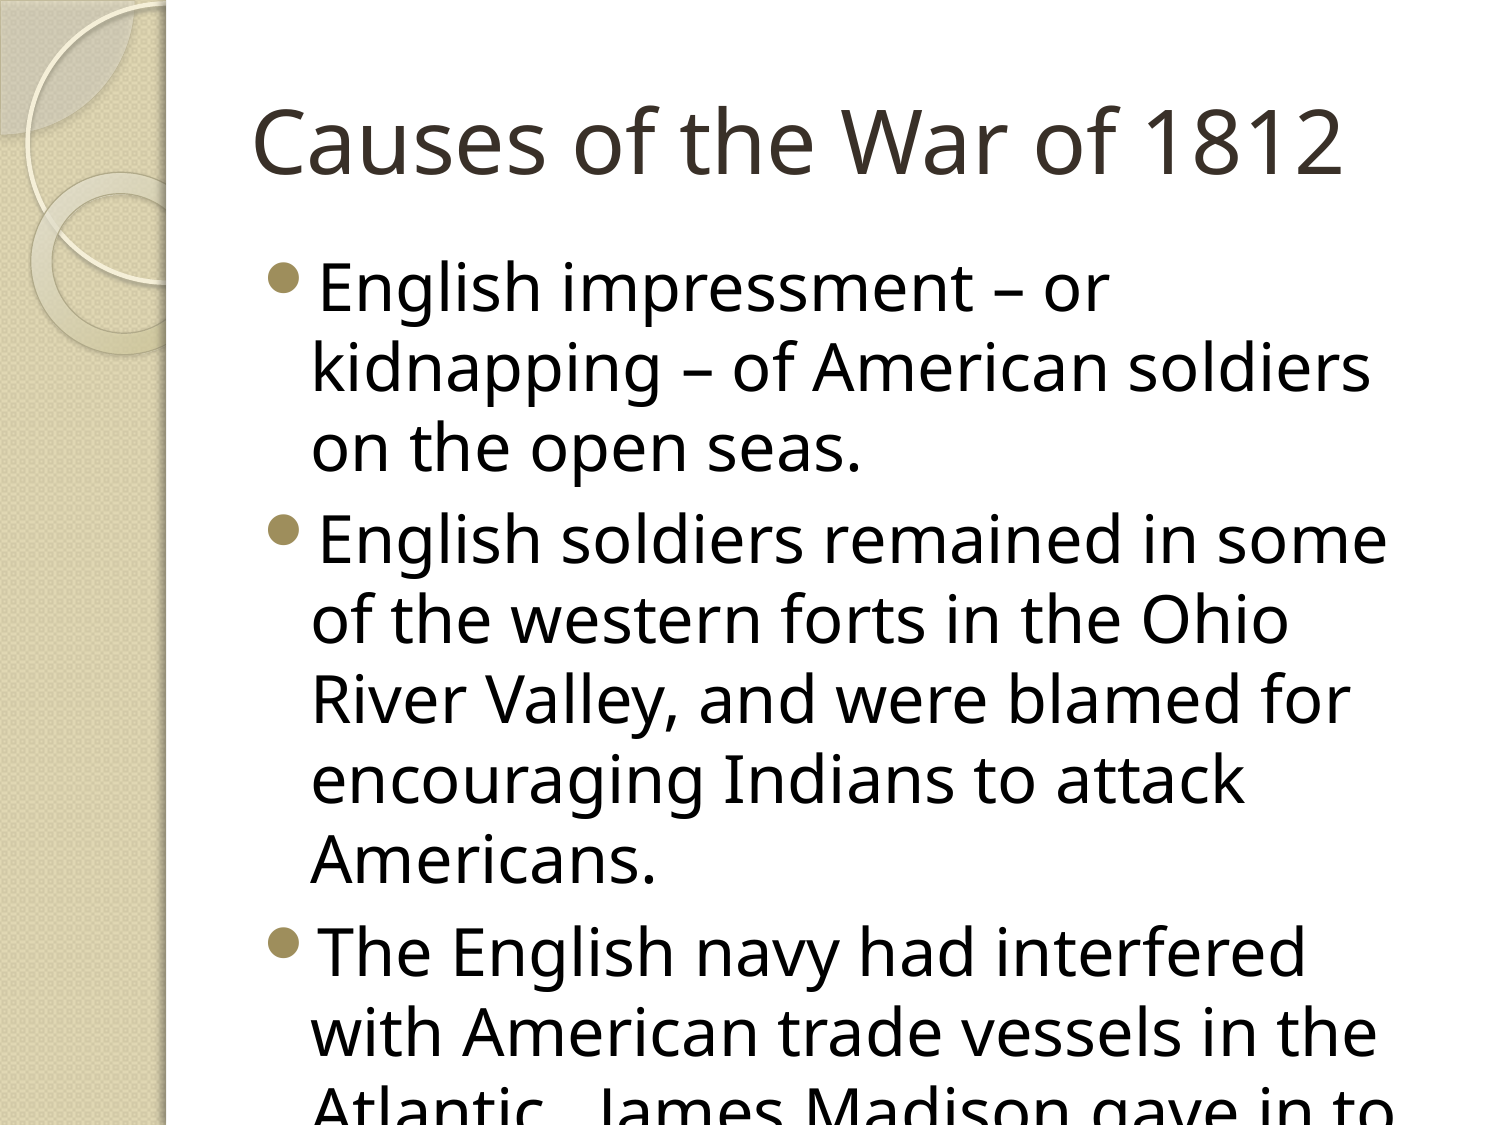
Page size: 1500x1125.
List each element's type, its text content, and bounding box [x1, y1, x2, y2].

list English impressment – or kidnapping – of American soldiers on the open seas. English soldiers remained in some of the western forts in the Ohio River Valley, and were blamed for encouraging Indians to attack Americans. The English navy had interfered with American trade vessels in the Atlantic. James Madison gave in to the War Hawks. [235, 237, 1466, 1025]
title Causes of the War of 1812 [235, 45, 1466, 233]
